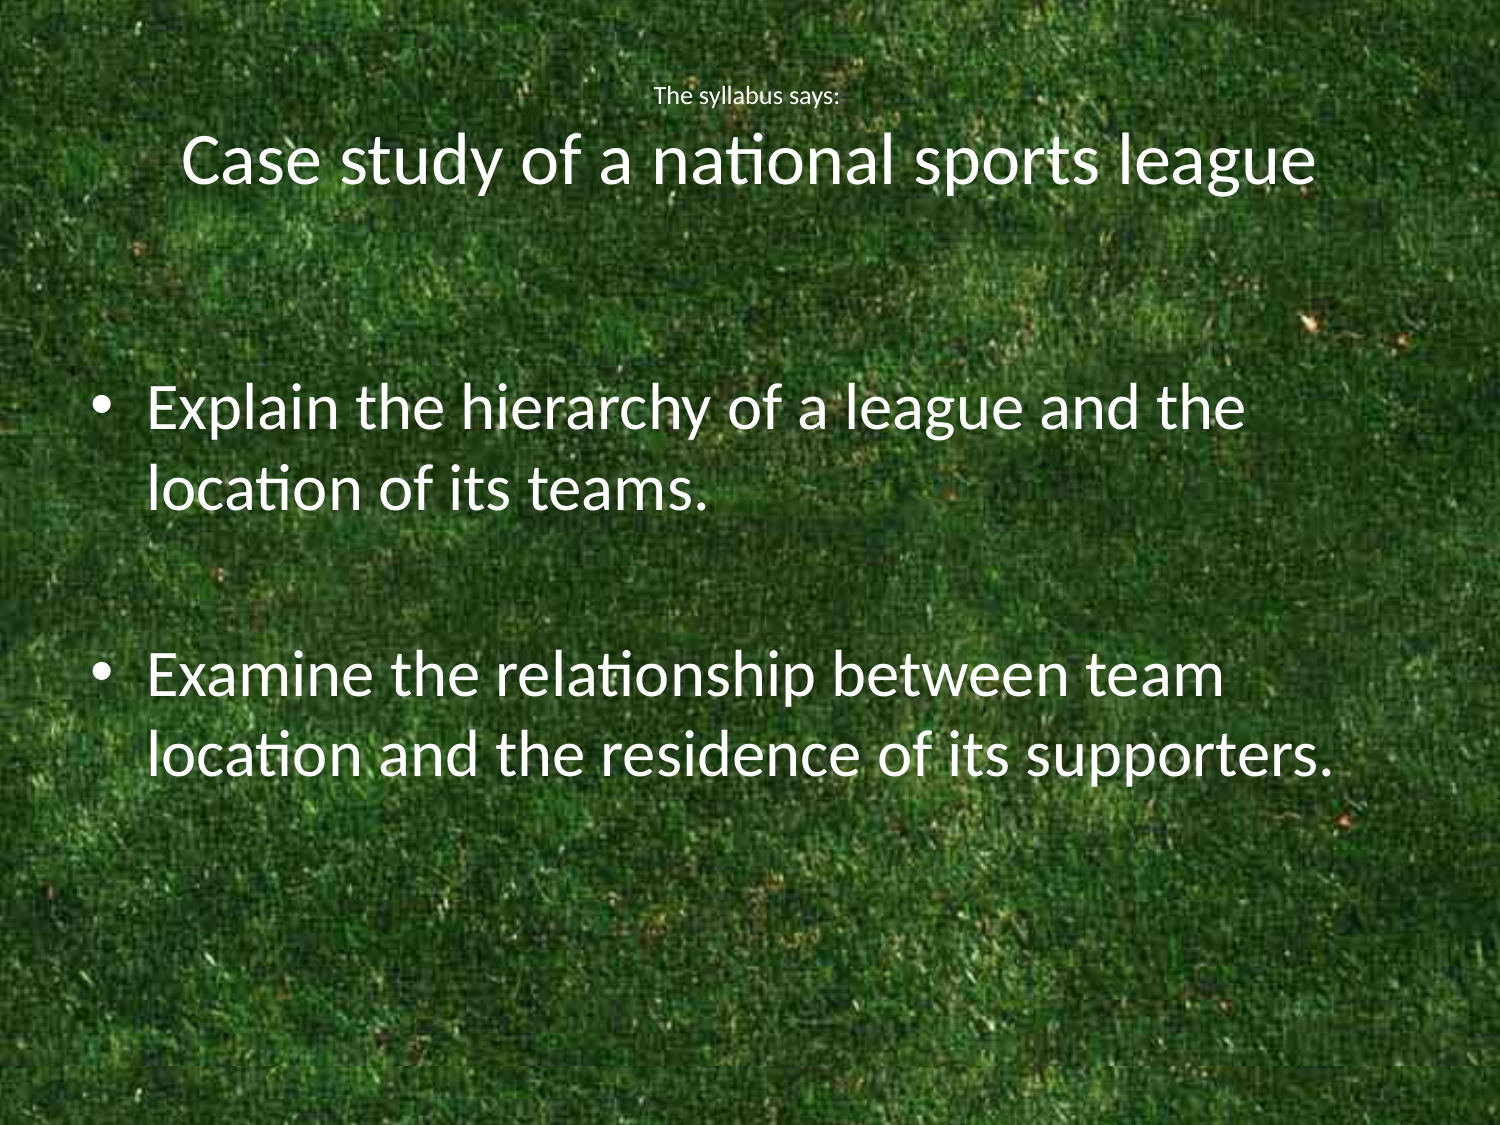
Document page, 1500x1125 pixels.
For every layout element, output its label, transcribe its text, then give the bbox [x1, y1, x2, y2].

list Explain the hierarchy of a league and the location of its teams. Examine the relationship between team location and the residence of its supporters. [75, 262, 1425, 1005]
title The syllabus says: Case study of a national sports league [75, 45, 1425, 233]
picture [0, 0, 1500, 1125]
